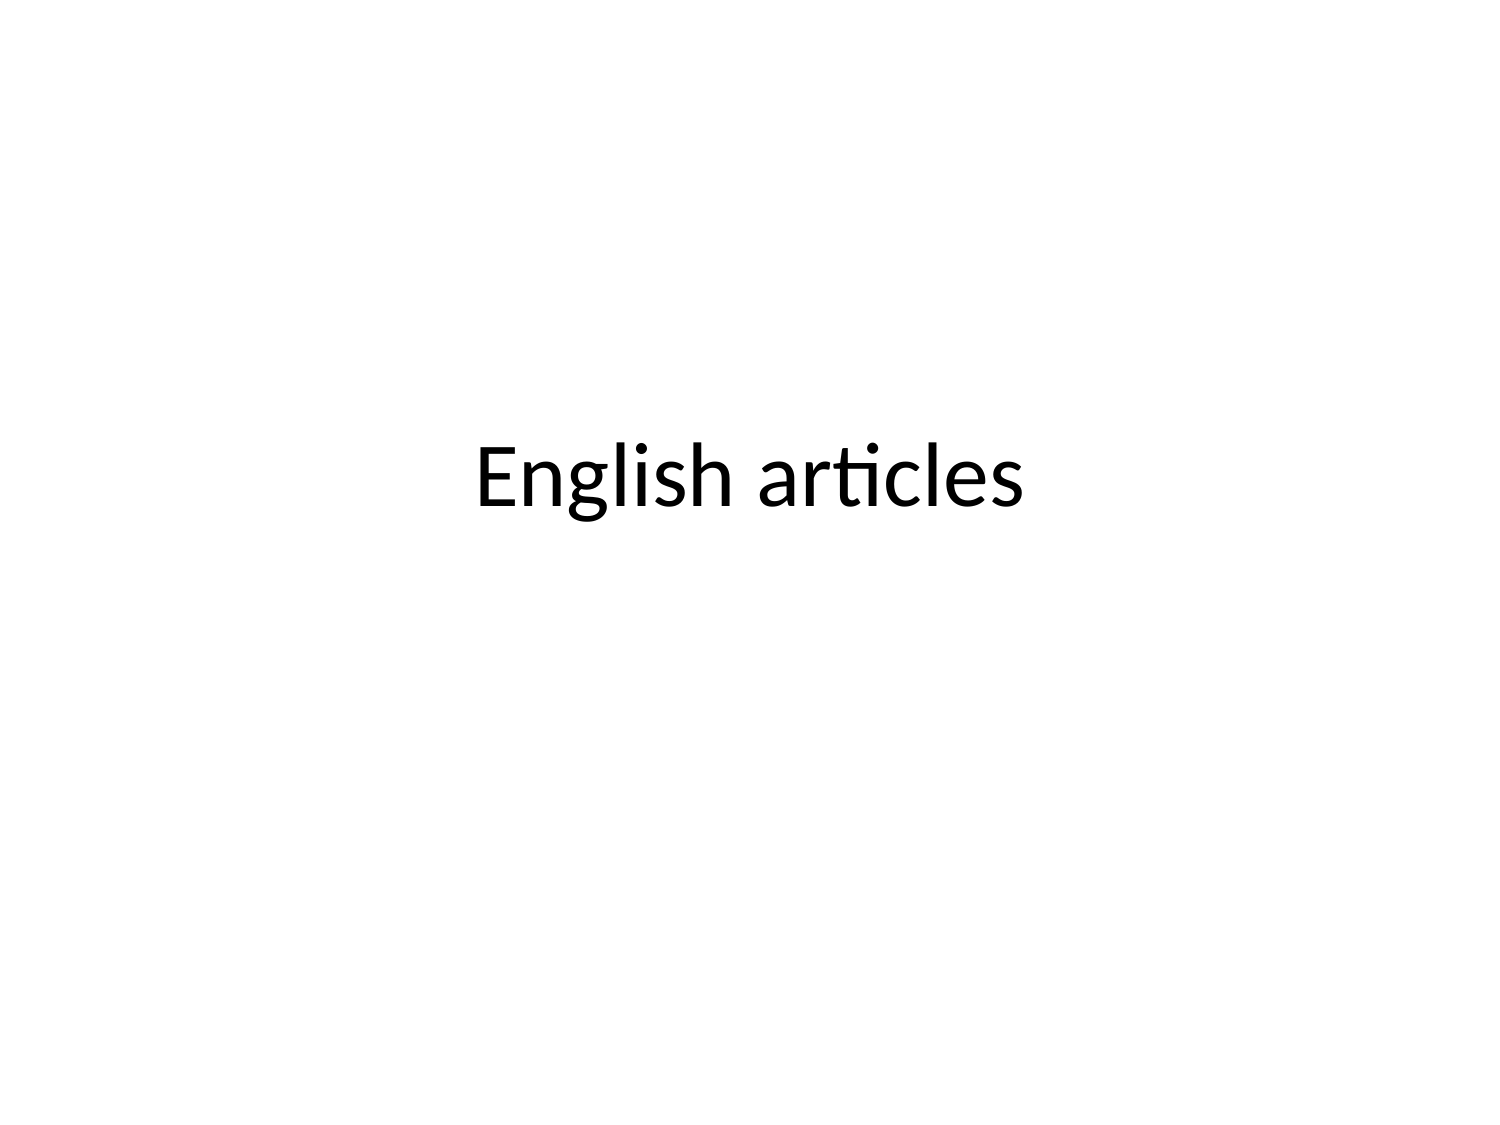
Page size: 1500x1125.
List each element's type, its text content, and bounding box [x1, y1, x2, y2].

title English articles [112, 349, 1388, 591]
